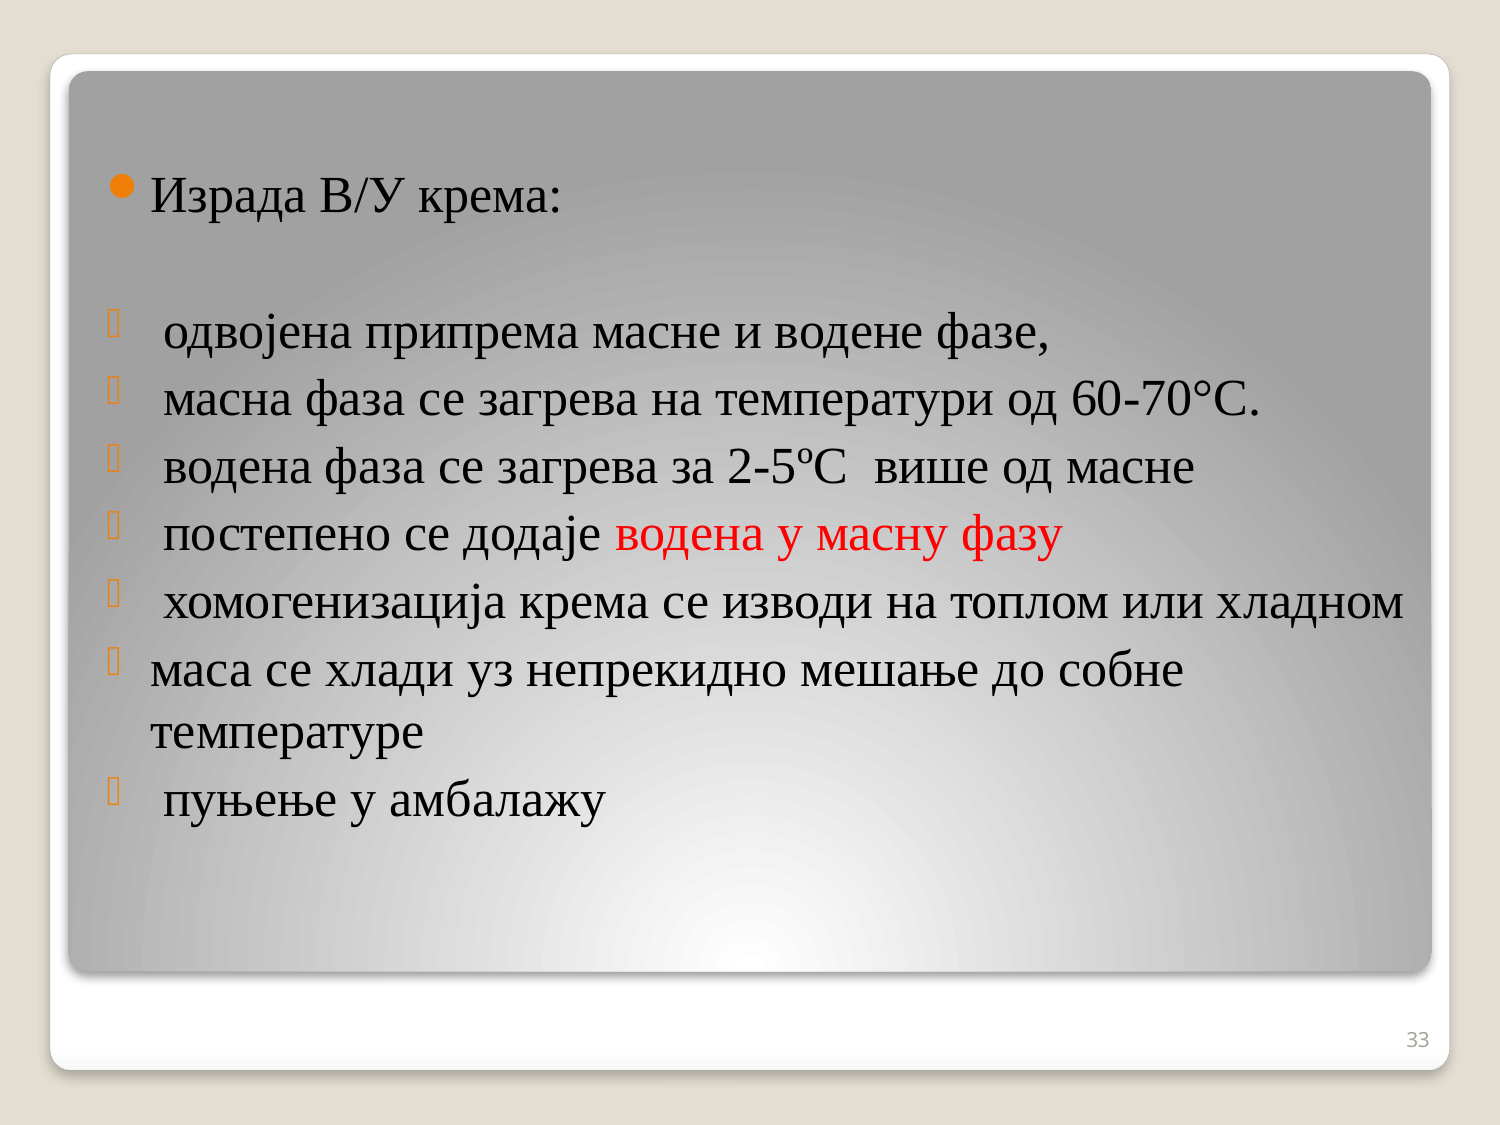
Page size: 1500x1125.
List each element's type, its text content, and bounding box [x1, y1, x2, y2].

list Израда В/У крема: одвојена припрема масне и водене фазе, масна фаза се загрева на температури од 60-70°C. водена фаза се загрева за 2-5ºC више од масне постепено се додаје водена у масну фазу хомогенизација крема се изводи на топлом или хладном маса се хлади уз непрекидно мешање до собне температуре пуњење у амбалажу [76, 78, 1424, 1035]
slide_number 33 [1369, 1002, 1445, 1063]
